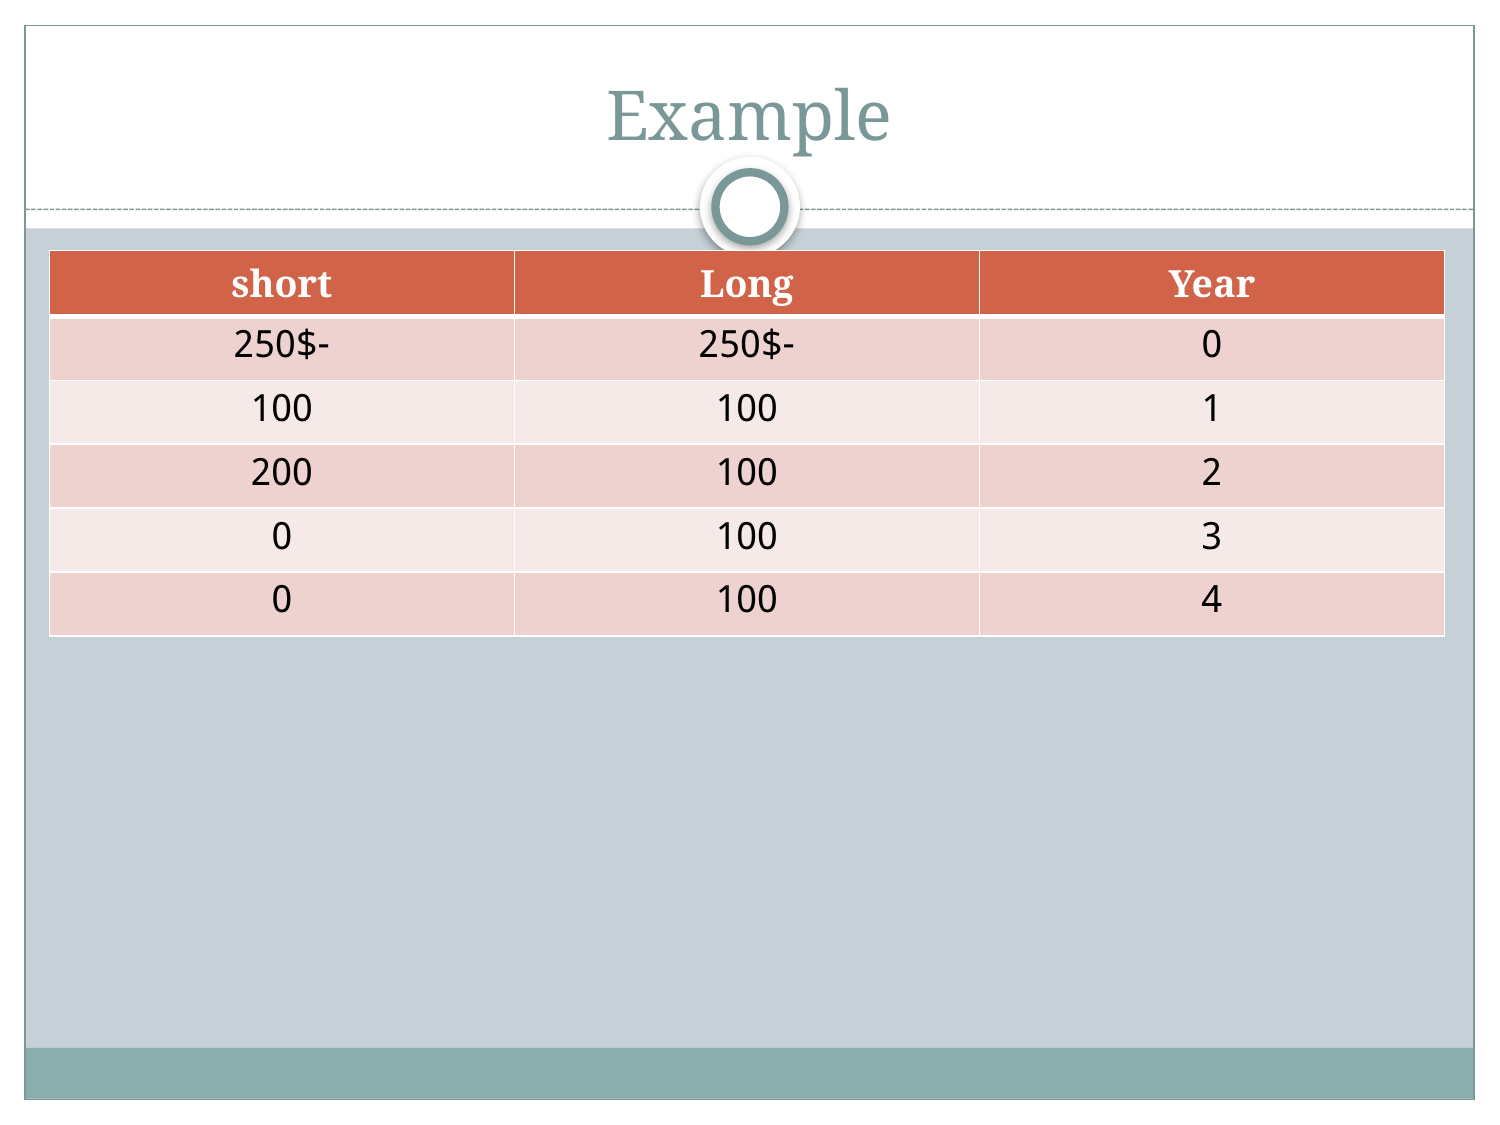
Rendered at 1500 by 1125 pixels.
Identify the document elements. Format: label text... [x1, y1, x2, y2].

table_cell 100 [515, 509, 979, 571]
table_cell 2 [980, 445, 1444, 507]
table_cell 0 [50, 509, 514, 571]
table_cell -250$ [50, 319, 514, 380]
table_cell 4 [980, 573, 1444, 635]
table_cell 100 [515, 445, 979, 507]
table_cell 200 [50, 445, 514, 507]
table_cell -250$ [515, 319, 979, 380]
table_cell 100 [515, 381, 979, 443]
table_header short [50, 251, 514, 314]
table_cell 100 [515, 573, 979, 635]
table_cell 0 [980, 319, 1444, 380]
table_header Long [515, 251, 979, 314]
table_header Year [980, 251, 1444, 314]
table_cell 1 [980, 381, 1444, 443]
table_cell 100 [50, 381, 514, 443]
table_cell 0 [50, 573, 514, 635]
title Example [49, 37, 1450, 162]
table_cell 3 [980, 509, 1444, 571]
